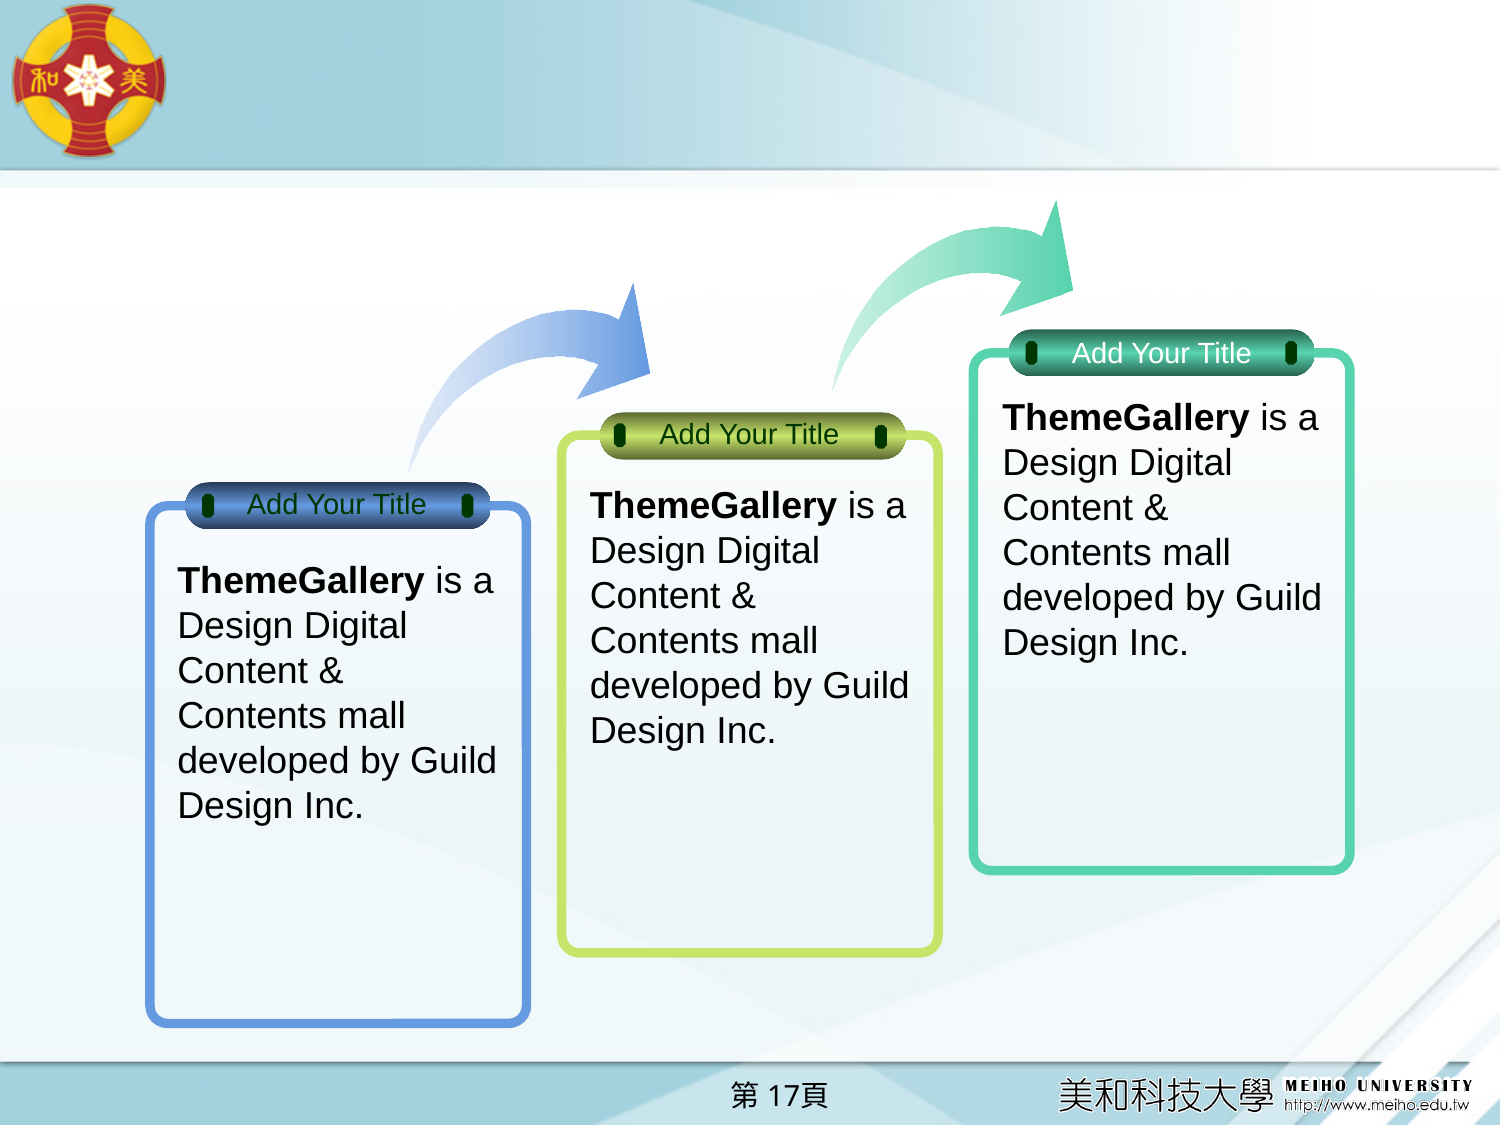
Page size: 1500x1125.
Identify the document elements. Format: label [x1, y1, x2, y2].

text_box [149, 199, 1351, 1024]
picture [0, 0, 1500, 1125]
